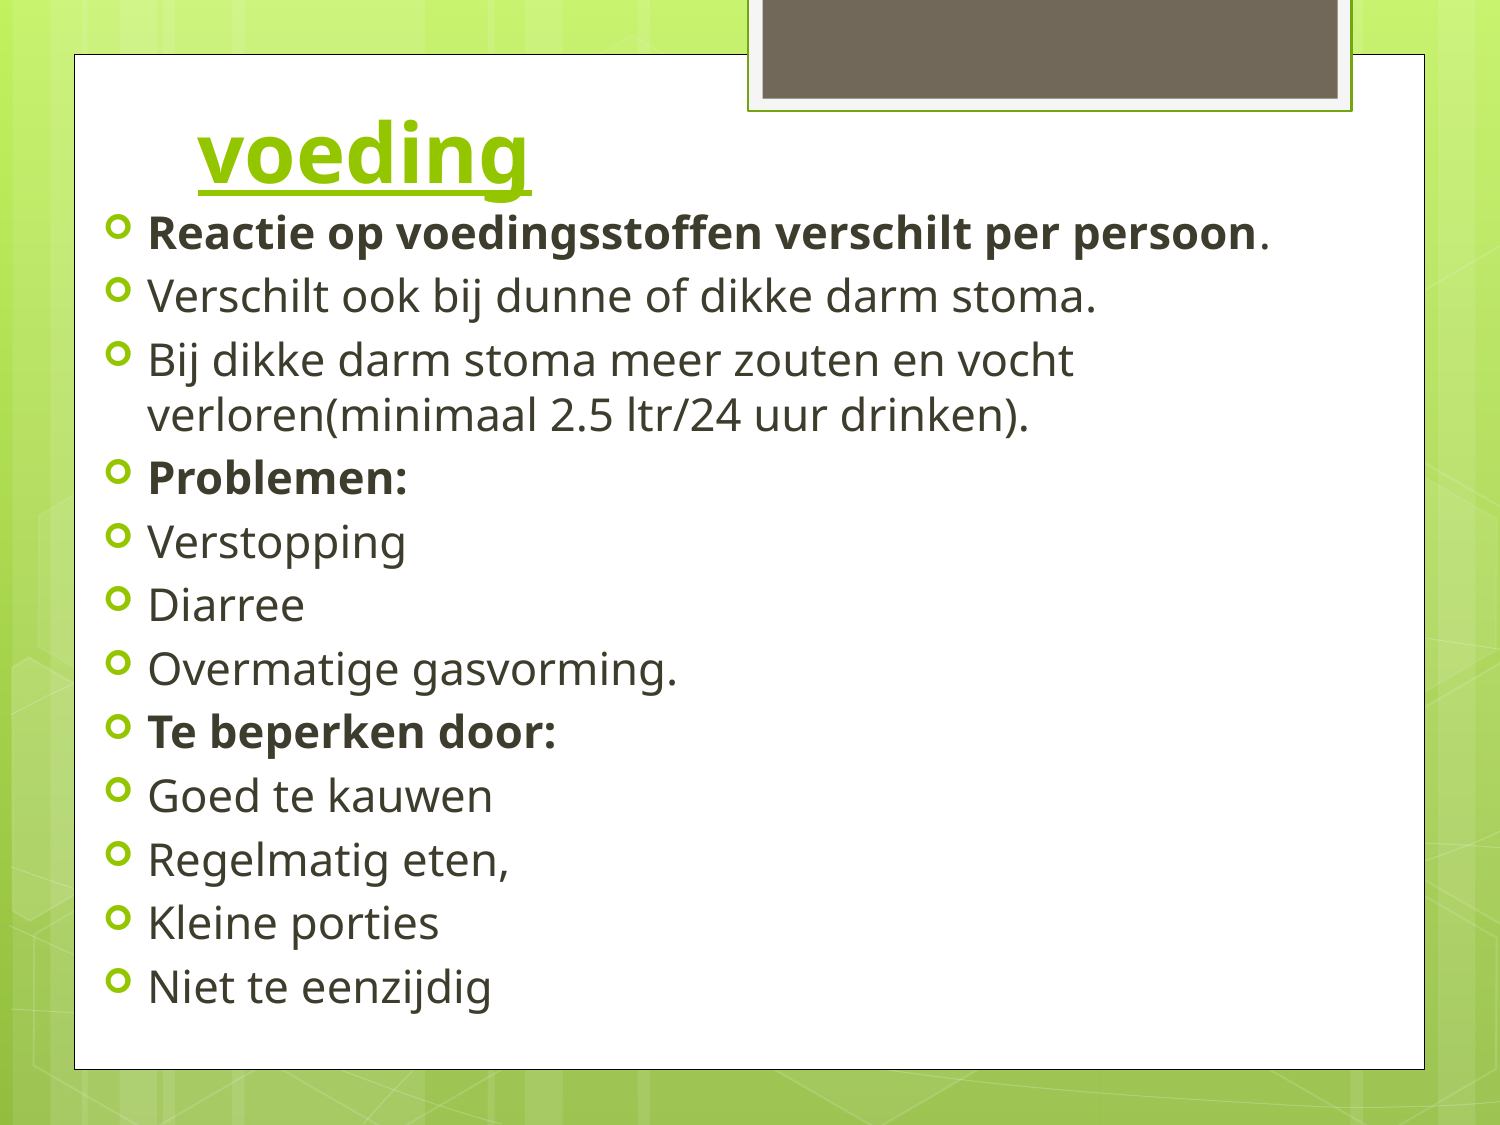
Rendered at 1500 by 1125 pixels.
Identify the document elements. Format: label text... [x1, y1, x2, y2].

list Reactie op voedingsstoffen verschilt per persoon. Verschilt ook bij dunne of dikke darm stoma. Bij dikke darm stoma meer zouten en vocht verloren(minimaal 2.5 ltr/24 uur drinken). Problemen: Verstopping Diarree Overmatige gasvorming. Te beperken door: Goed te kauwen Regelmatig eten, Kleine porties Niet te eenzijdig [76, 196, 1365, 1024]
title voeding [183, 30, 1336, 196]
